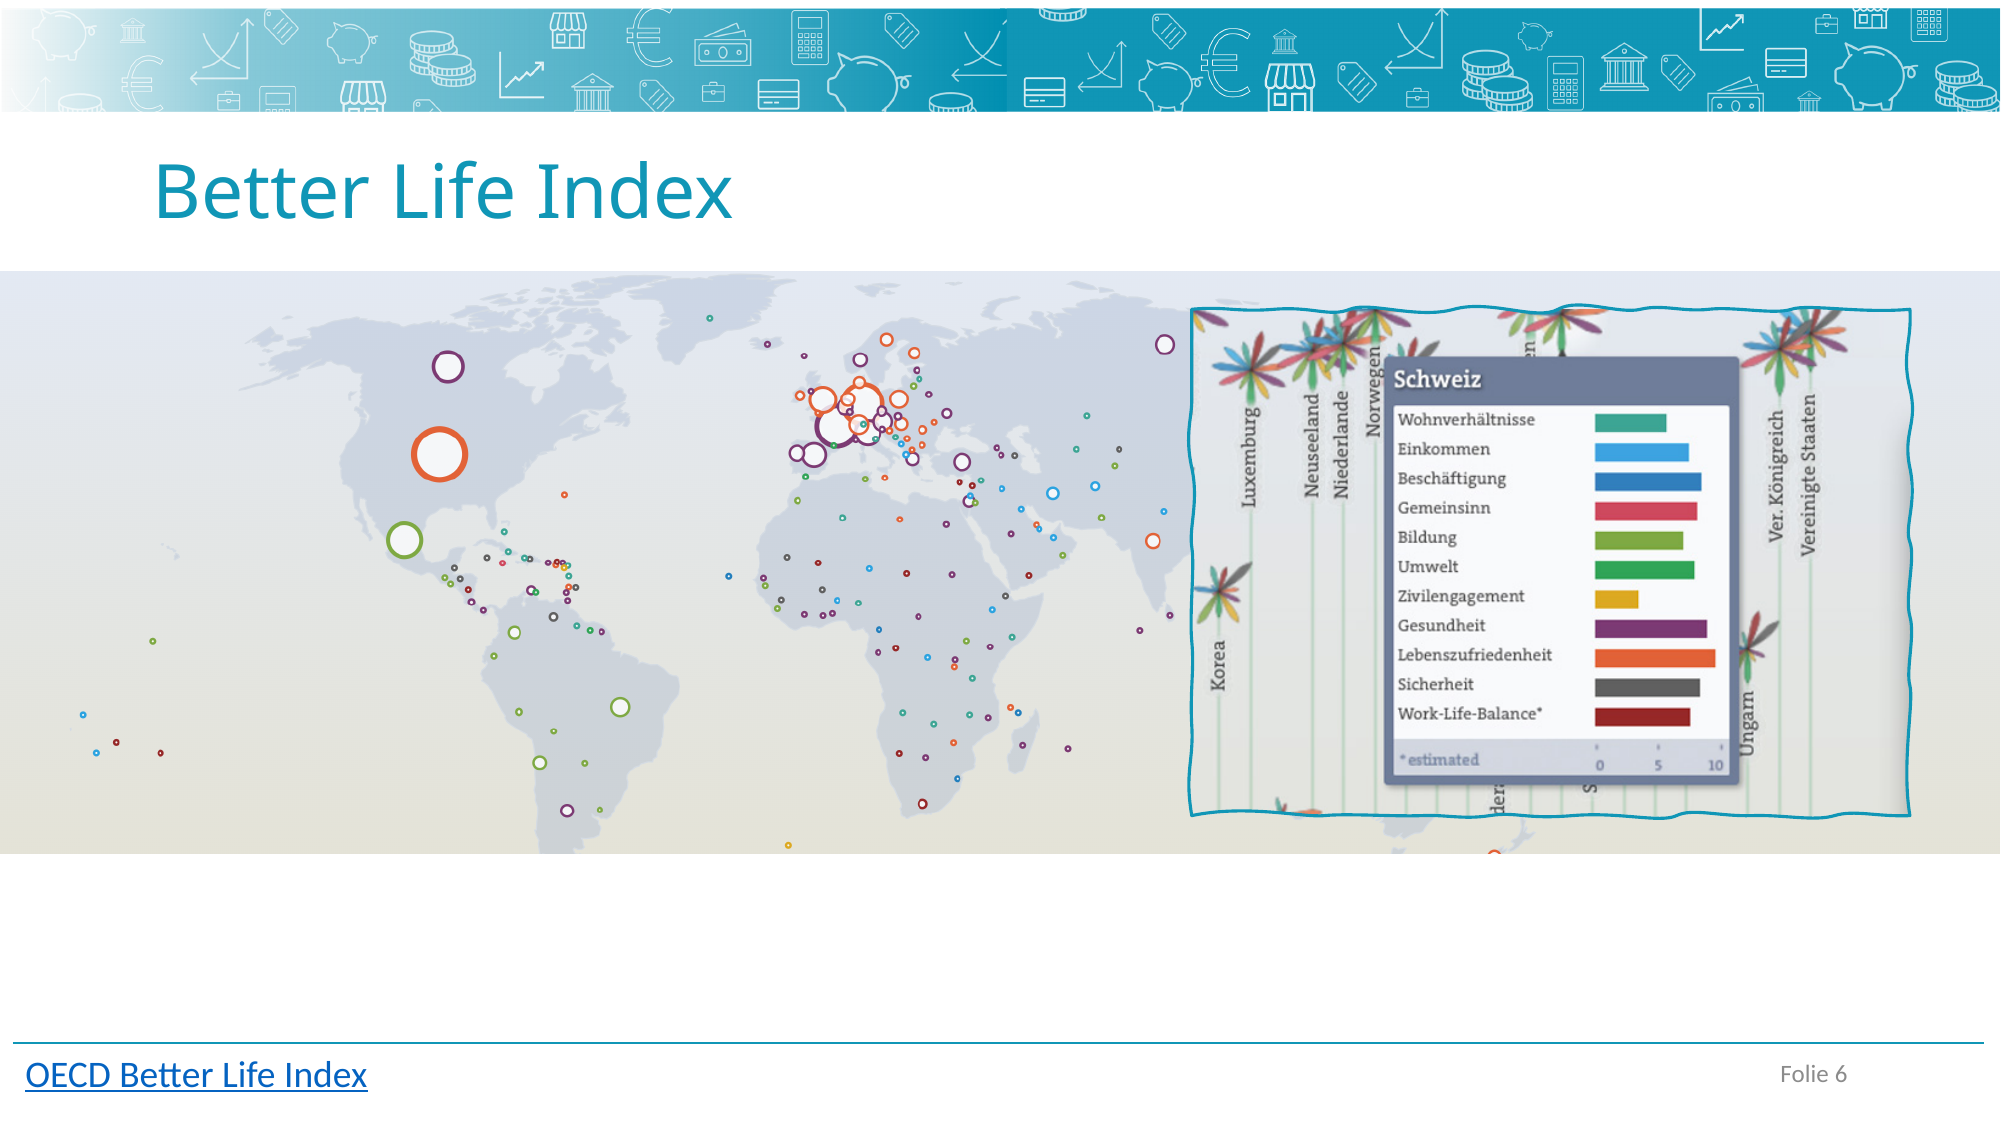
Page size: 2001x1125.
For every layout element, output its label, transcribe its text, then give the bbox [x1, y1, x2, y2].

picture [970, 99, 974, 109]
picture [1006, 8, 2001, 112]
title Better Life Index [137, 111, 1863, 271]
picture [0, 271, 2000, 854]
text_box OECD Better Life Index [10, 1042, 1012, 1103]
slide_number 6 [1412, 1042, 1863, 1103]
picture [1, 8, 964, 112]
